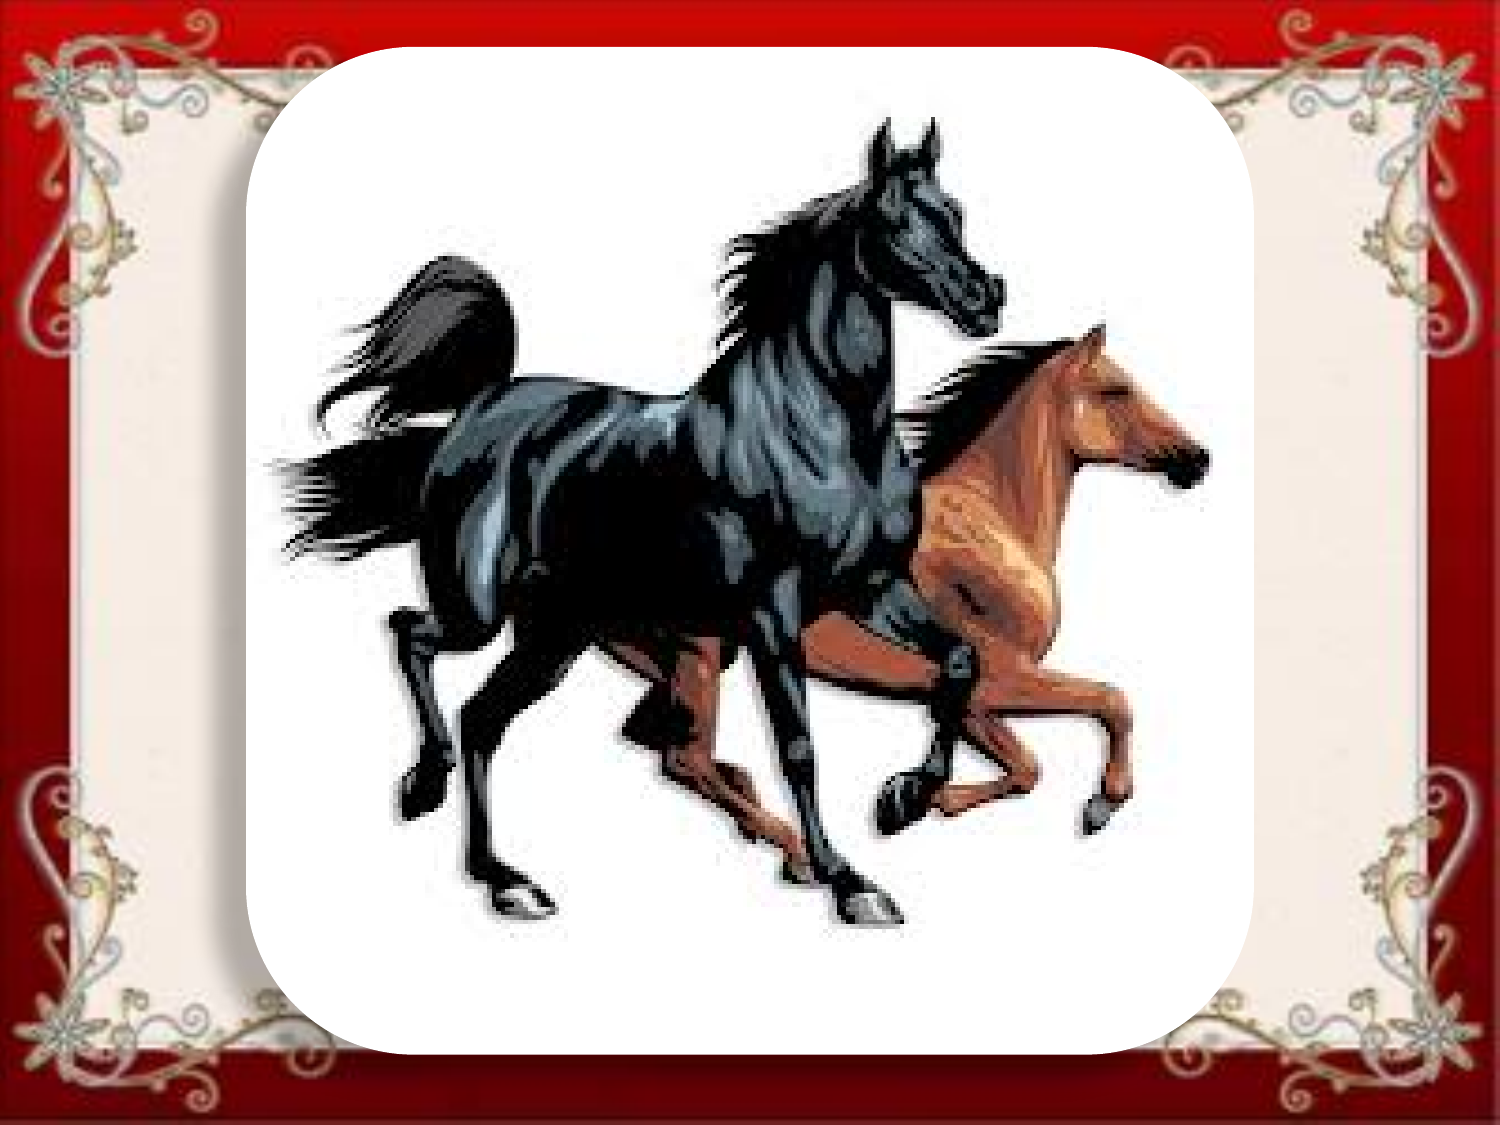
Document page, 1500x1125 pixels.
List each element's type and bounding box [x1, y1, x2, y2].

list [245, 46, 1255, 1055]
picture [0, 0, 1500, 1125]
